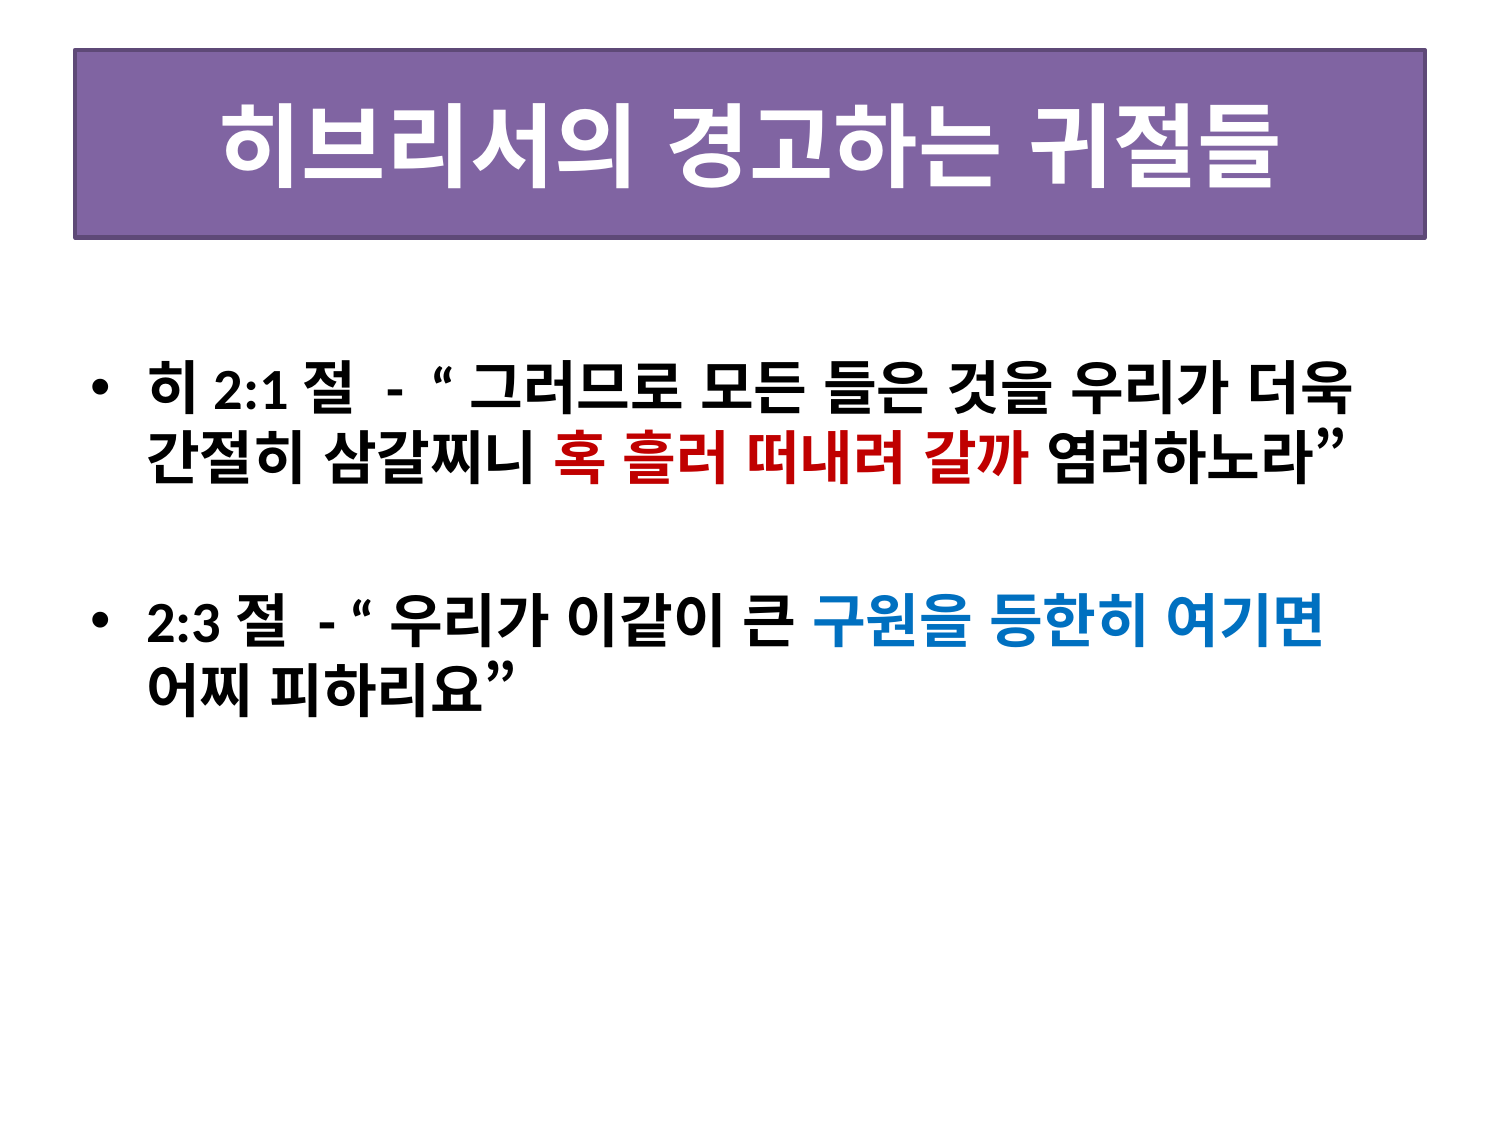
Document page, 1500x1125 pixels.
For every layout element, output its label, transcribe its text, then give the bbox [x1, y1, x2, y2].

title 히브리서의 경고하는 귀절들 [73, 48, 1427, 240]
list 히2:1절 - “그러므로 모든 들은 것을 우리가 더욱 간절히 삼갈찌니 혹 흘러 떠내려 갈까 염려하노라” 2:3절 - “우리가 이같이 큰 구원을 등한히 여기면 어찌 피하리요” [75, 262, 1425, 1005]
